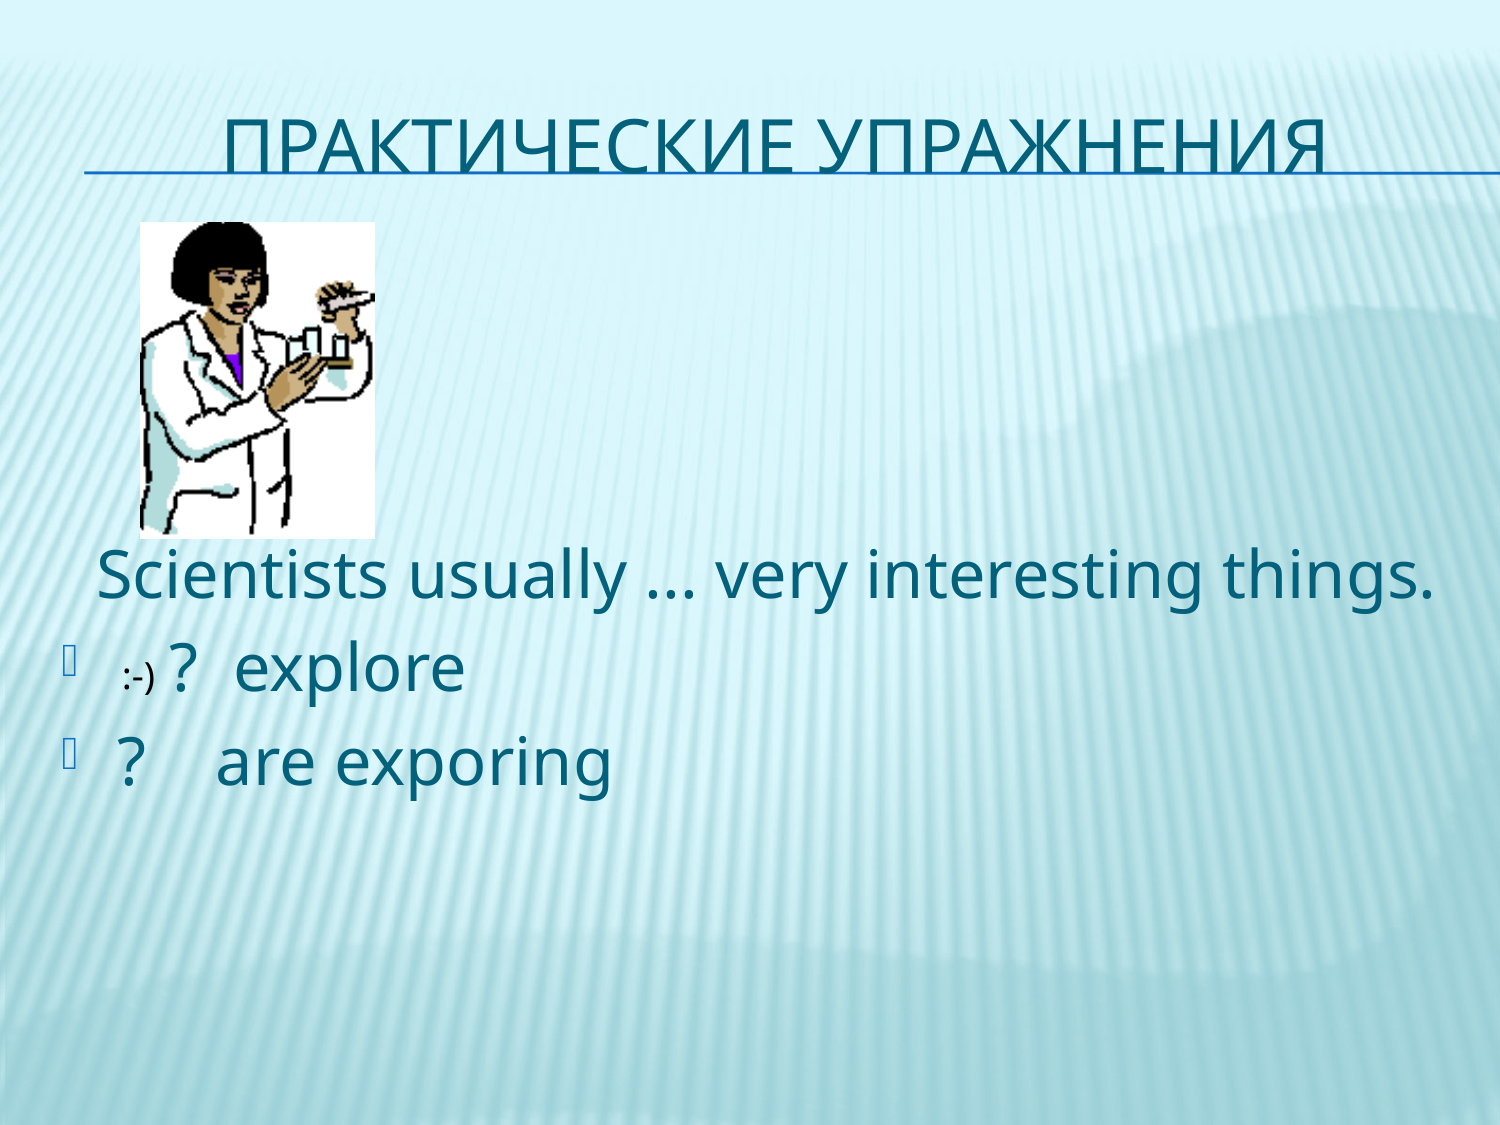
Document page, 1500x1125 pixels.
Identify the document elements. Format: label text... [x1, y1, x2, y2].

text_box :-) [107, 644, 170, 705]
title Практические упражнения [50, 75, 1475, 213]
picture [140, 222, 376, 540]
list Scientists usually ... very interesting things. ? explore ? are exporing [46, 257, 1472, 1001]
